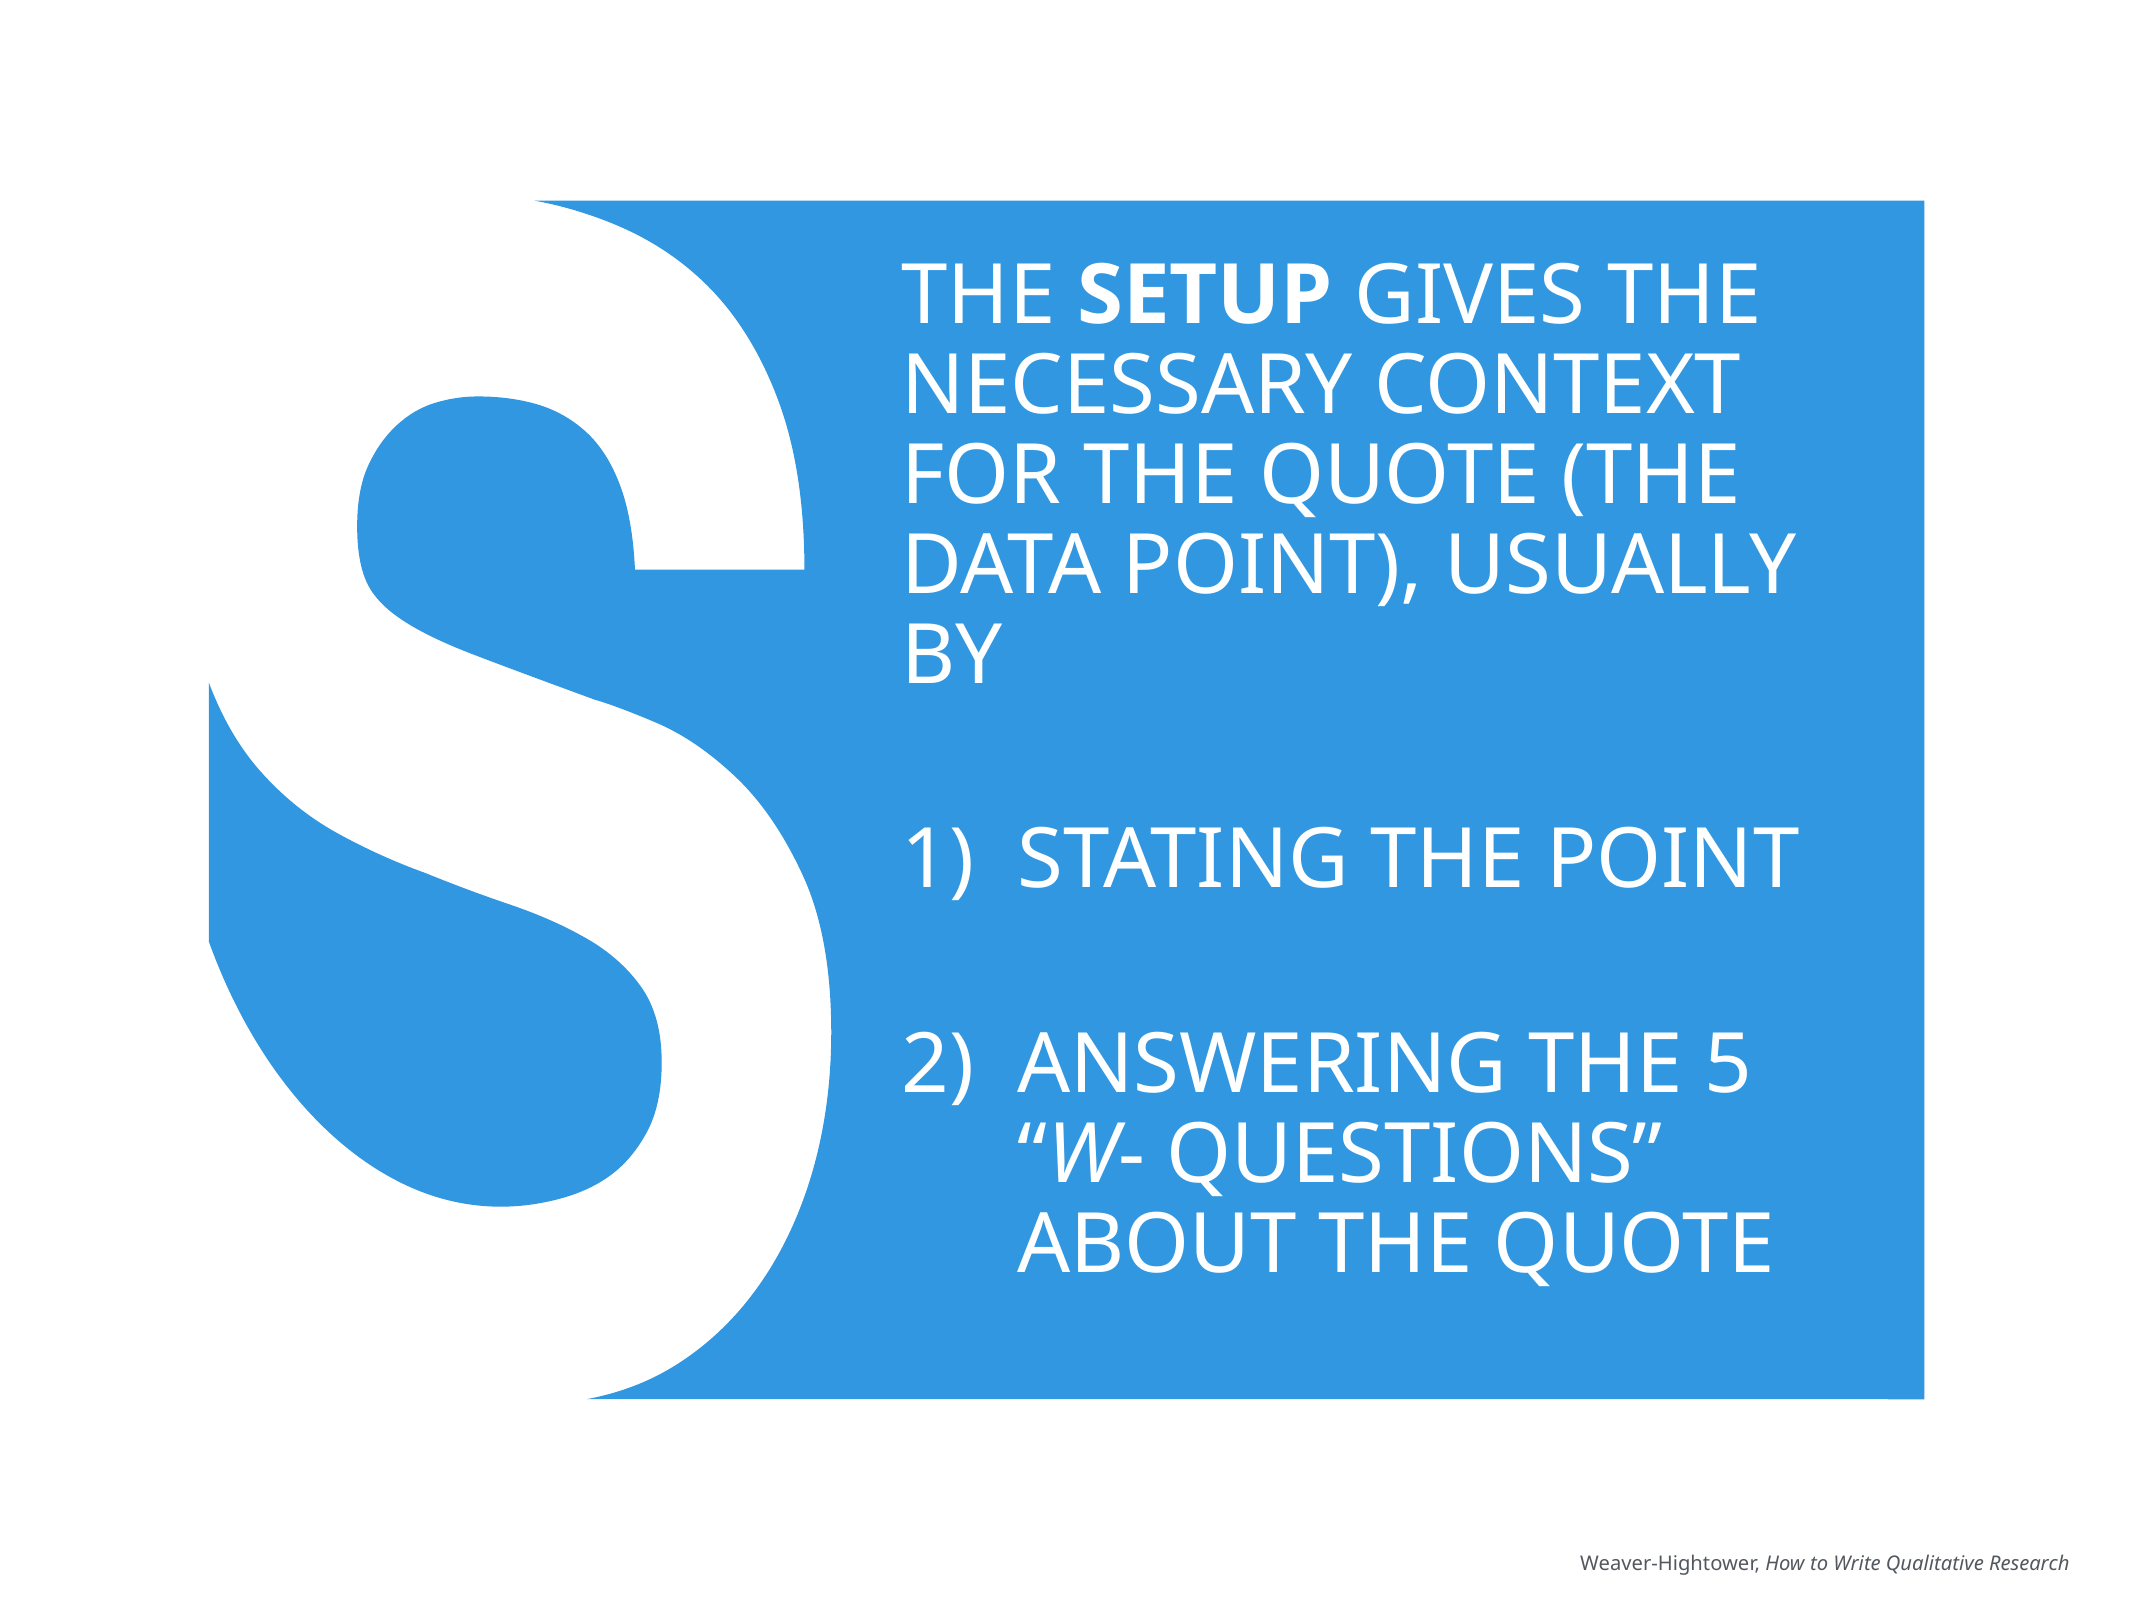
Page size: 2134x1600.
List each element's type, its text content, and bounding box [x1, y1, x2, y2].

list THE SETUP GIVES THE NECESSARY CONTEXT FOR THE QUOTE (THE DATA POINT), USUALLY BY STATING THE POINT ANSWERING THE 5 “W- QUESTIONS” ABOUT THE QUOTE [900, 240, 1841, 1302]
